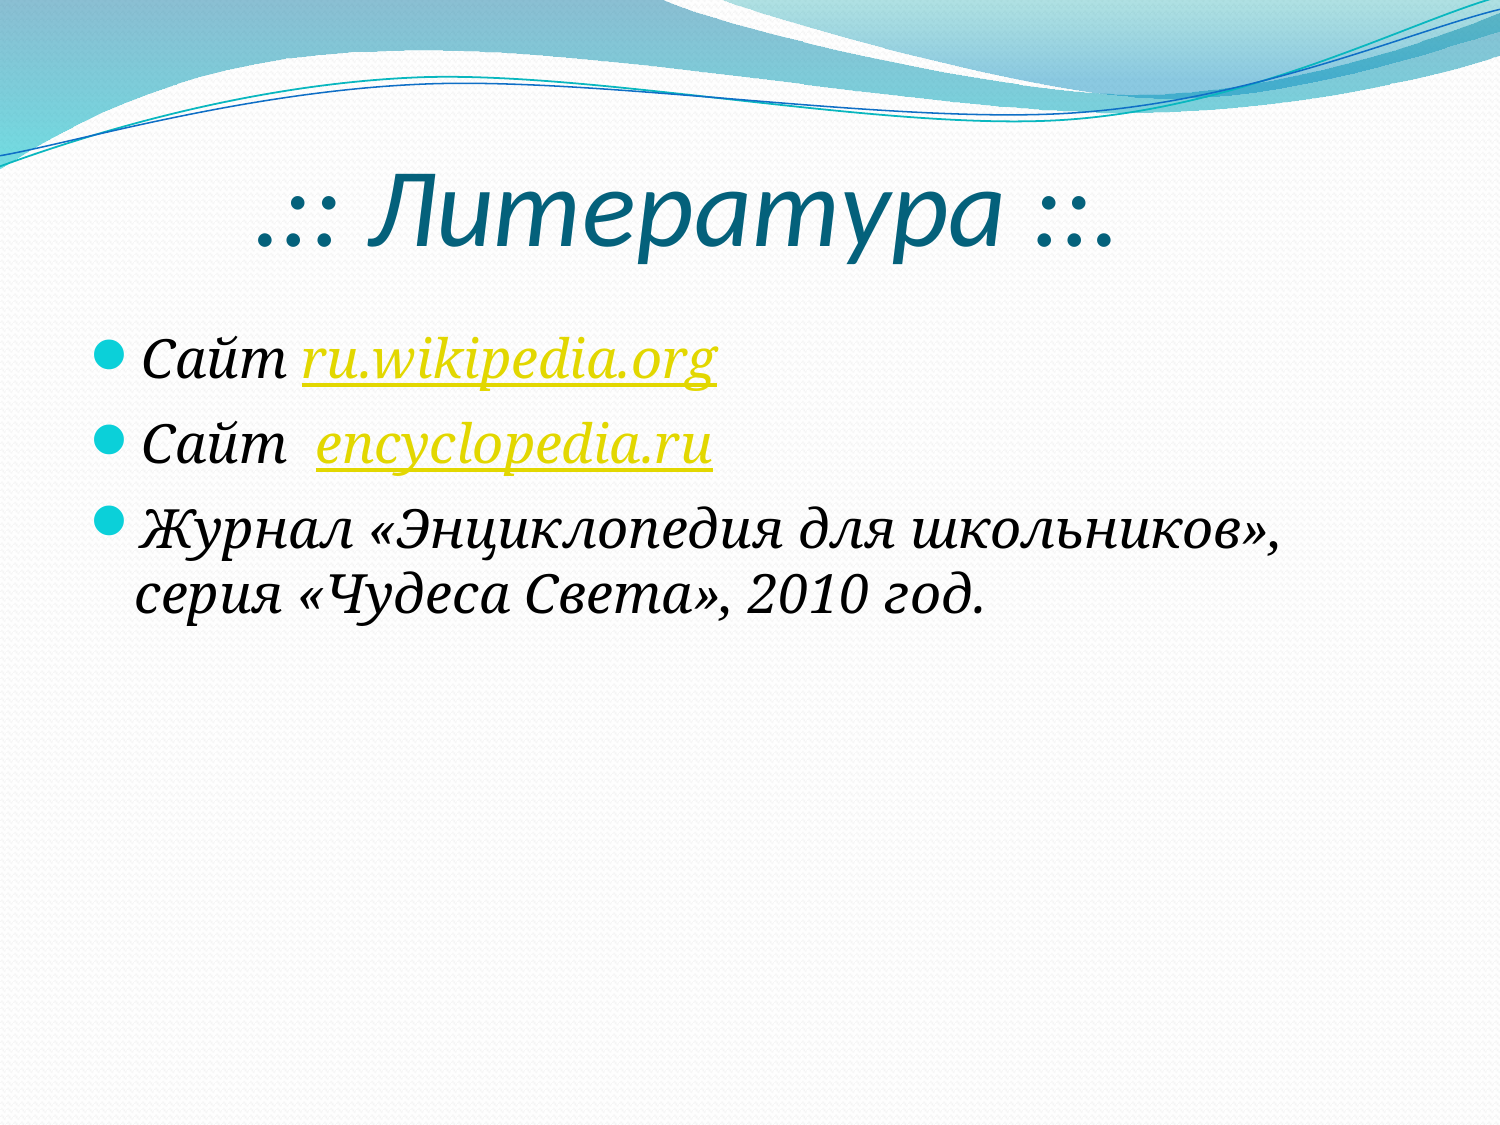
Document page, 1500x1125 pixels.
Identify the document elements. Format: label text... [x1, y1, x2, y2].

list Сайт ru.wikipedia.org Сайт encyclopedia.ru Журнал «Энциклопедия для школьников», серия «Чудеса Света», 2010 год. [75, 317, 1425, 1038]
title .:: Литература ::. [75, 82, 1425, 270]
